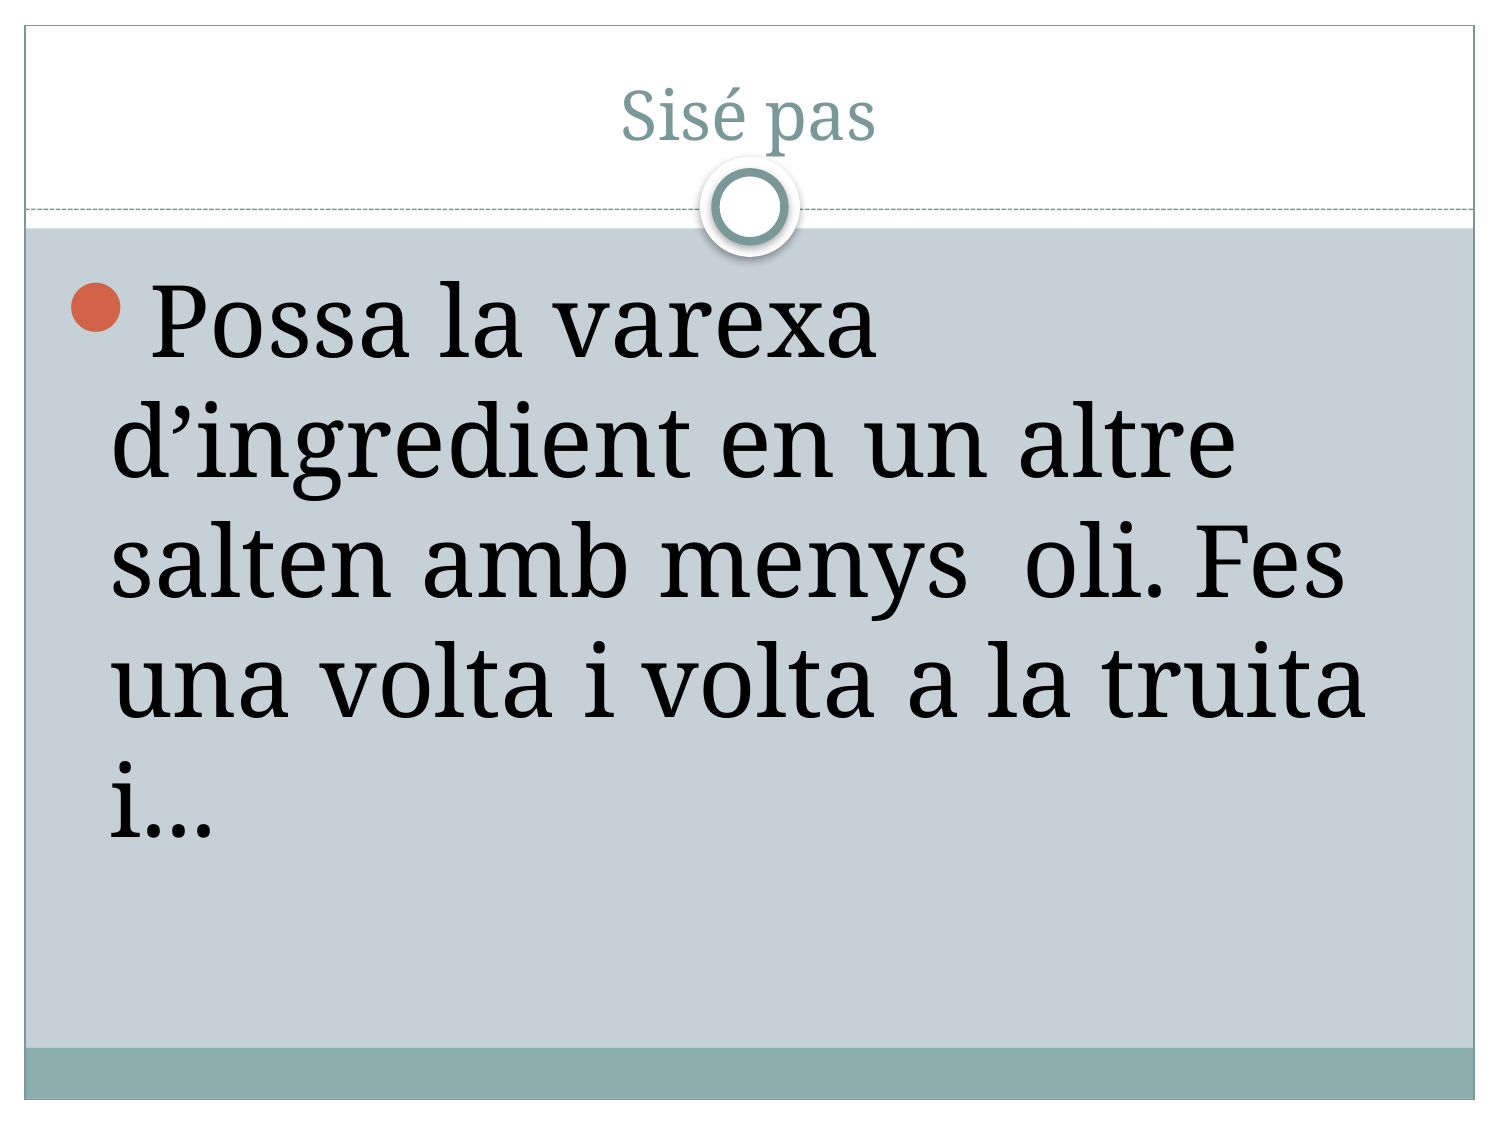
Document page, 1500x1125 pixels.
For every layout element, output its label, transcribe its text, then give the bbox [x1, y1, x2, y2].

title Sisé pas [49, 37, 1450, 162]
list Possa la varexa d’ingredient en un altre salten amb menys oli. Fes una volta i volta a la truita i... [49, 250, 1445, 1001]
